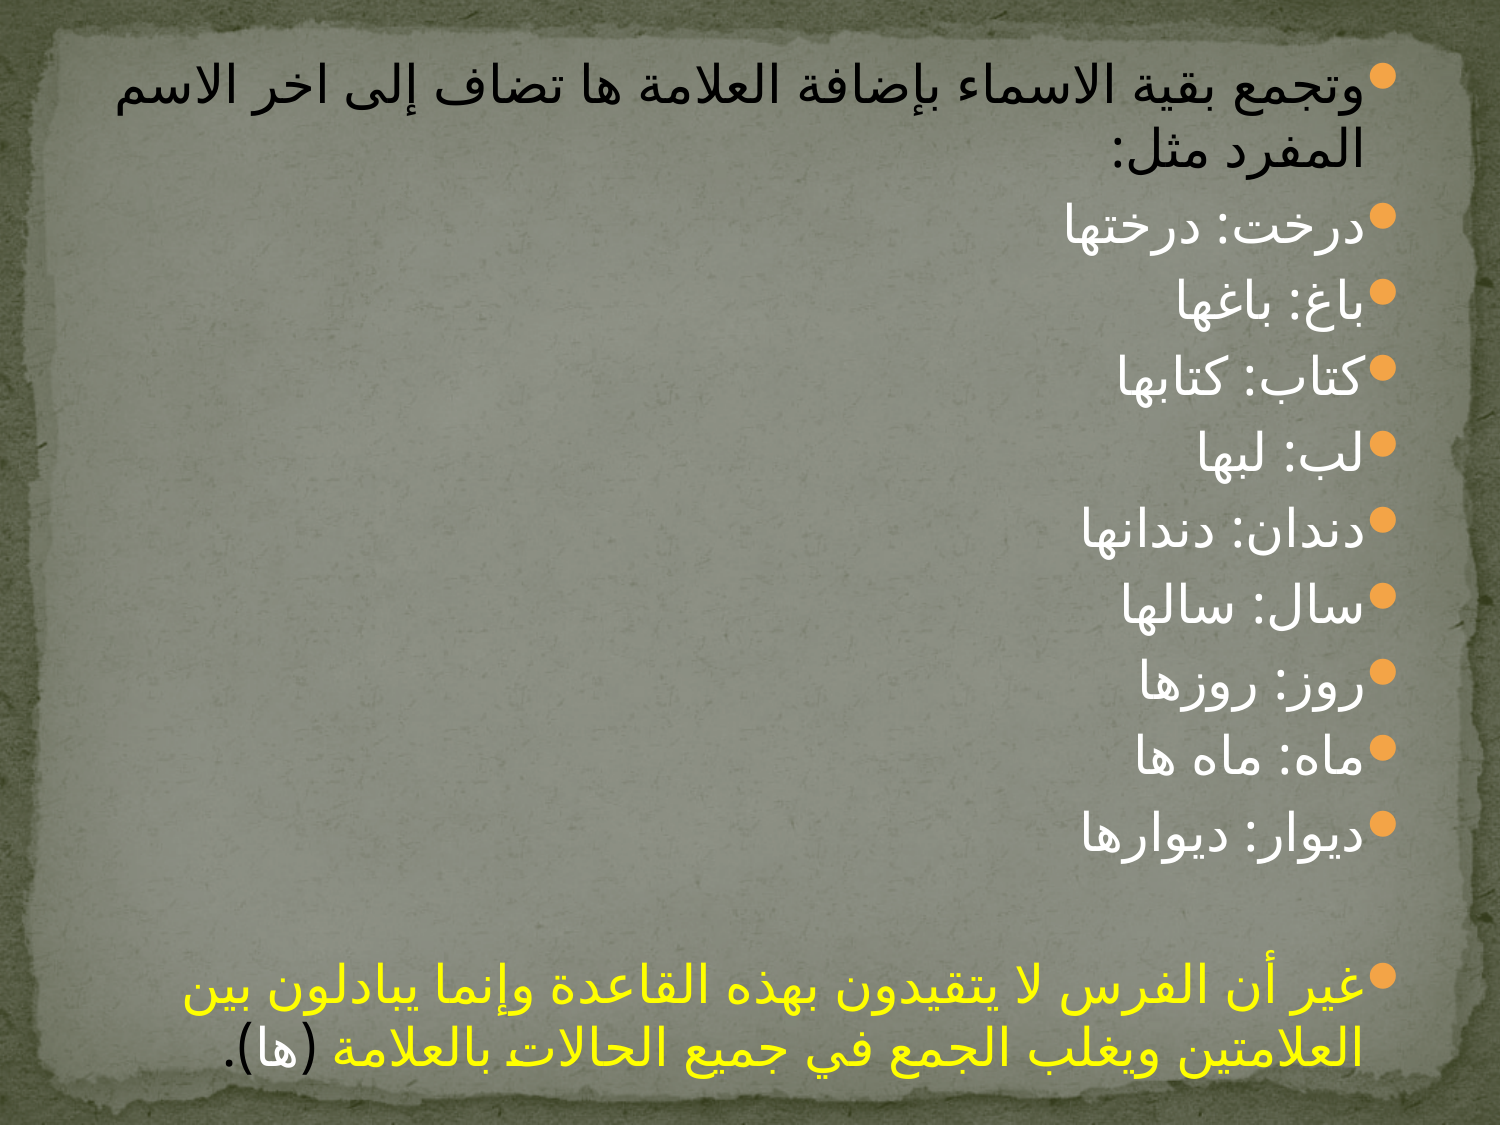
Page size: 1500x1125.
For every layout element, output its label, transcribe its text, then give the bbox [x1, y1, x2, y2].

list وتجمع بقية الاسماء بإضافة العلامة ها تضاف إلى اخر الاسم المفرد مثل: درخت: درختها باغ: باغها كتاب: كتابها لب: لبها دندان: دندانها سال: سالها روز: روزها ماه: ماه ها ديوار: ديوارها غير أن الفرس لا يتقيدون بهذه القاعدة وإنما يبادلون بين العلامتين ويغلب الجمع في جميع الحالات بالعلامة (ها). [75, 42, 1425, 1094]
